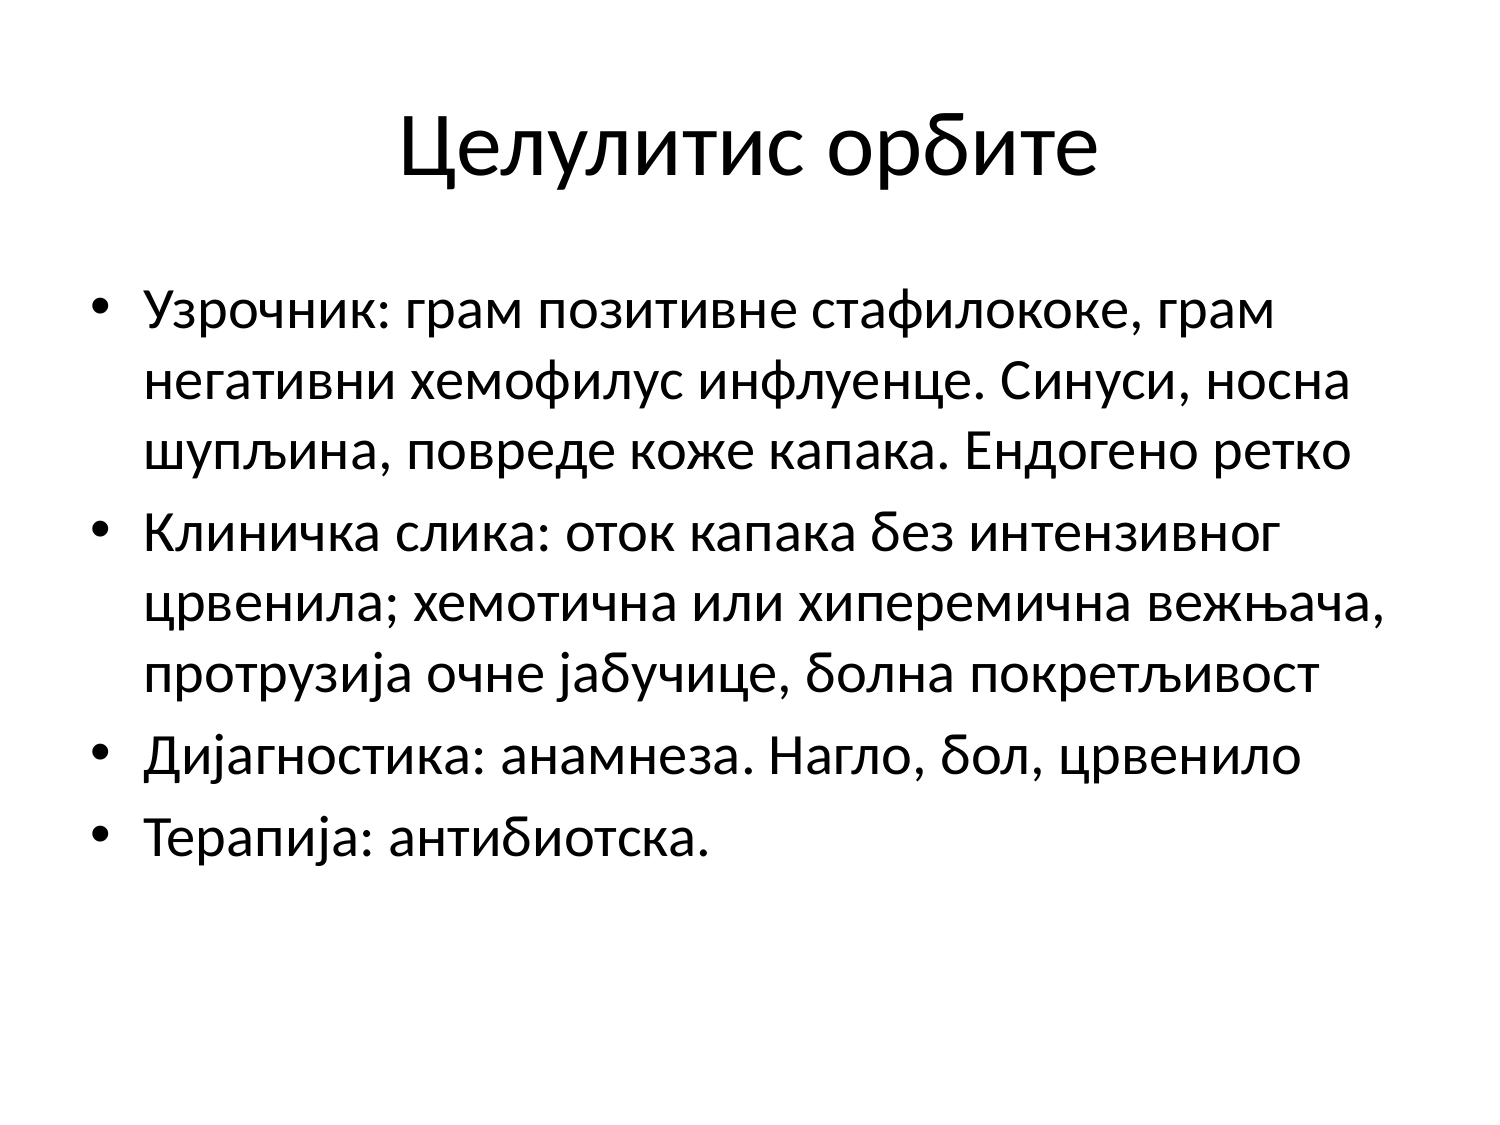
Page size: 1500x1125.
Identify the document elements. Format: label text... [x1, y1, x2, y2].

title Целулитис орбите [75, 45, 1425, 233]
list Узрочник: грам позитивне стафилококе, грам негативни хемофилус инфлуенце. Синуси, носна шупљина, повреде коже капака. Ендогено ретко Клиничка слика: оток капака без интензивног црвенила; хемотична или хиперемична вежњача, протрузија очне јабучице, болна покретљивост Дијагностика: анамнеза. Нагло, бол, црвенило Терапија: антибиотска. [75, 262, 1425, 1005]
